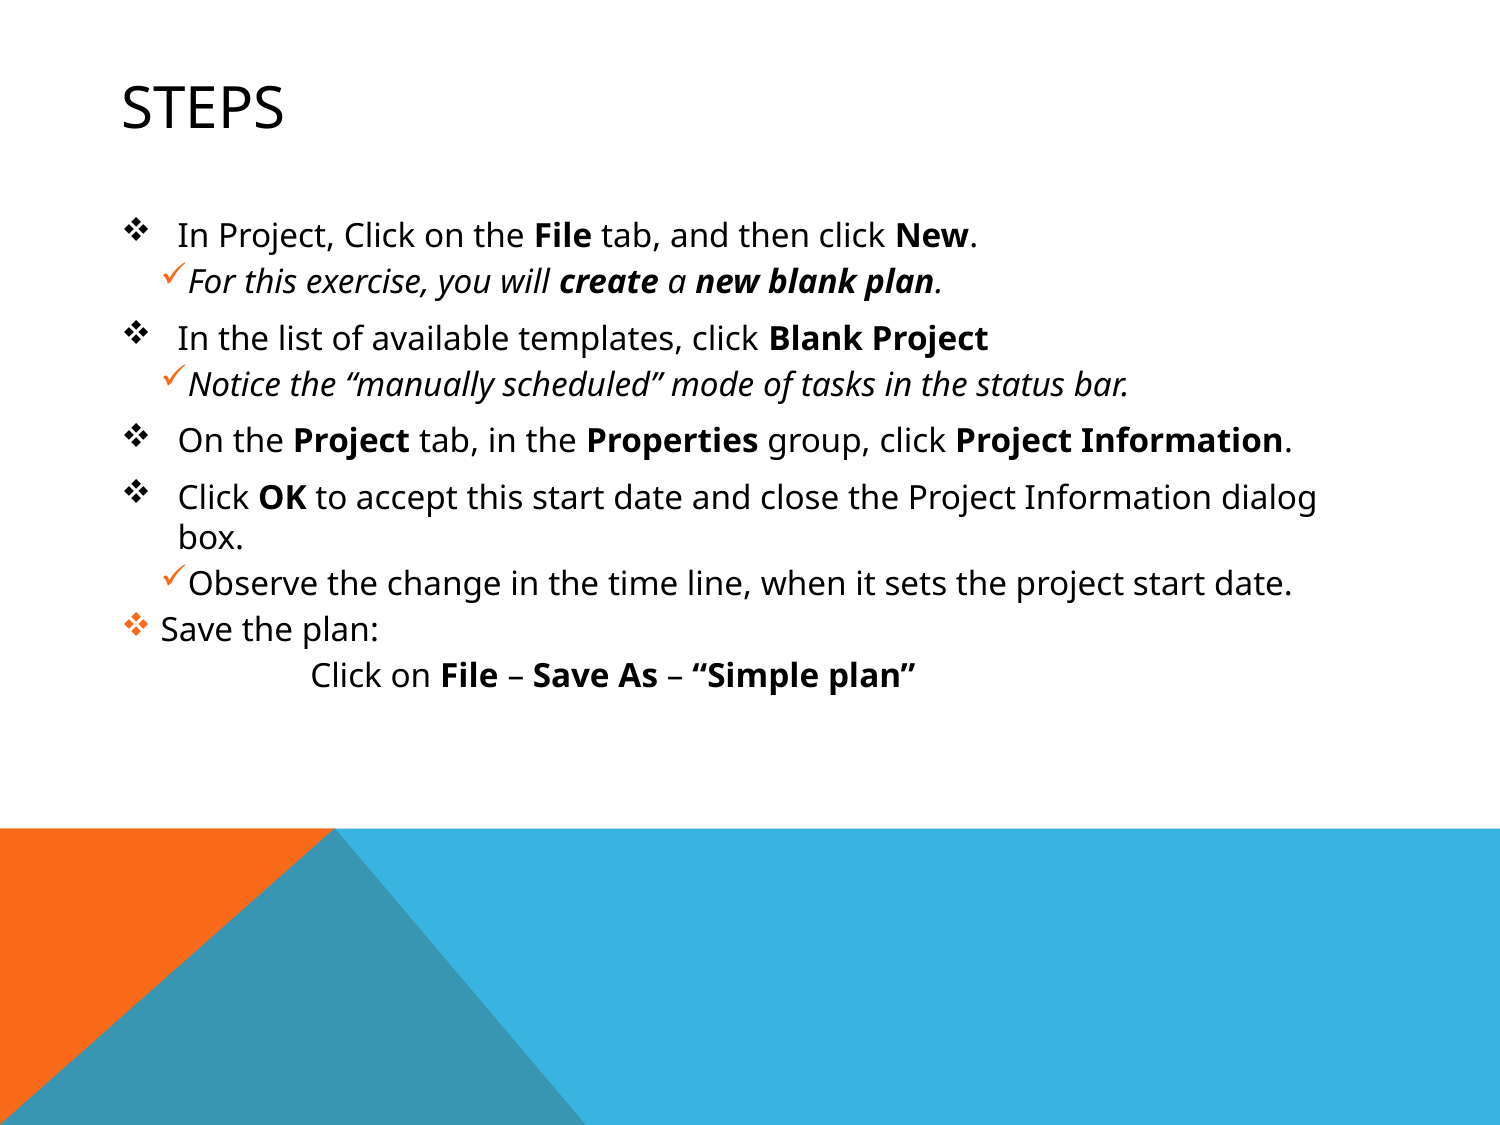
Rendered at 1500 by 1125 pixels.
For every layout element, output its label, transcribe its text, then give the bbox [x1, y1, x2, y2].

list In Project, Click on the File tab, and then click New. For this exercise, you will create a new blank plan. In the list of available templates, click Blank Project Notice the “manually scheduled” mode of tasks in the status bar. On the Project tab, in the Properties group, click Project Information. Click OK to accept this start date and close the Project Information dialog box. Observe the change in the time line, when it sets the project start date. Save the plan: Click on File – Save As – “Simple plan” [106, 149, 1341, 738]
title steps [106, 60, 1341, 149]
